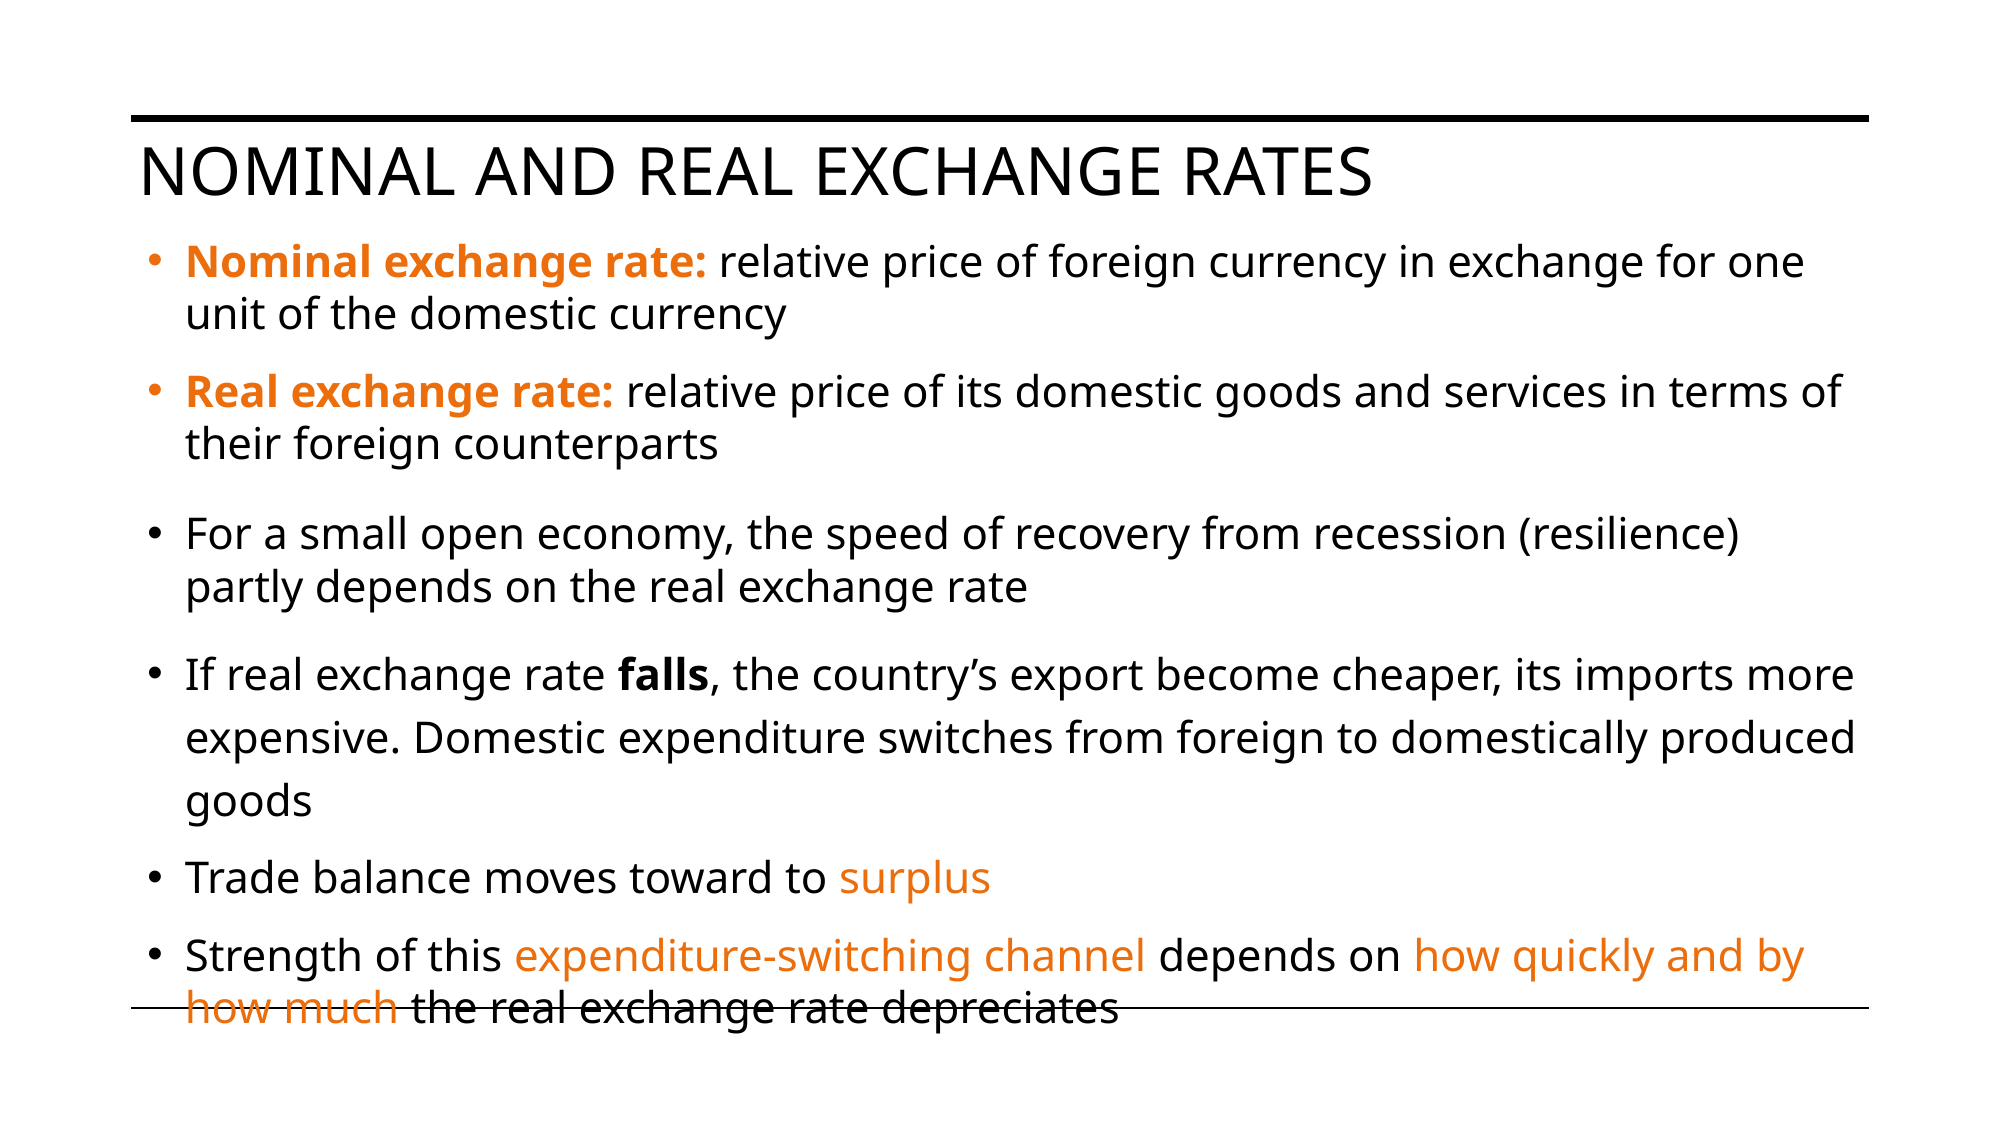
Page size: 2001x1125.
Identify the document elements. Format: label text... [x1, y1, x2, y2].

title Nominal and Real Exchange Rates [123, 121, 1877, 206]
list Nominal exchange rate: relative price of foreign currency in exchange for one unit of the domestic currency Real exchange rate: relative price of its domestic goods and services in terms of their foreign counterparts For a small open economy, the speed of recovery from recession (resilience) partly depends on the real exchange rate If real exchange rate falls, the country’s export become cheaper, its imports more expensive. Domestic expenditure switches from foreign to domestically produced goods Trade balance moves toward to surplus Strength of this expenditure-switching channel depends on how quickly and by how much the real exchange rate depreciates [132, 225, 1877, 986]
